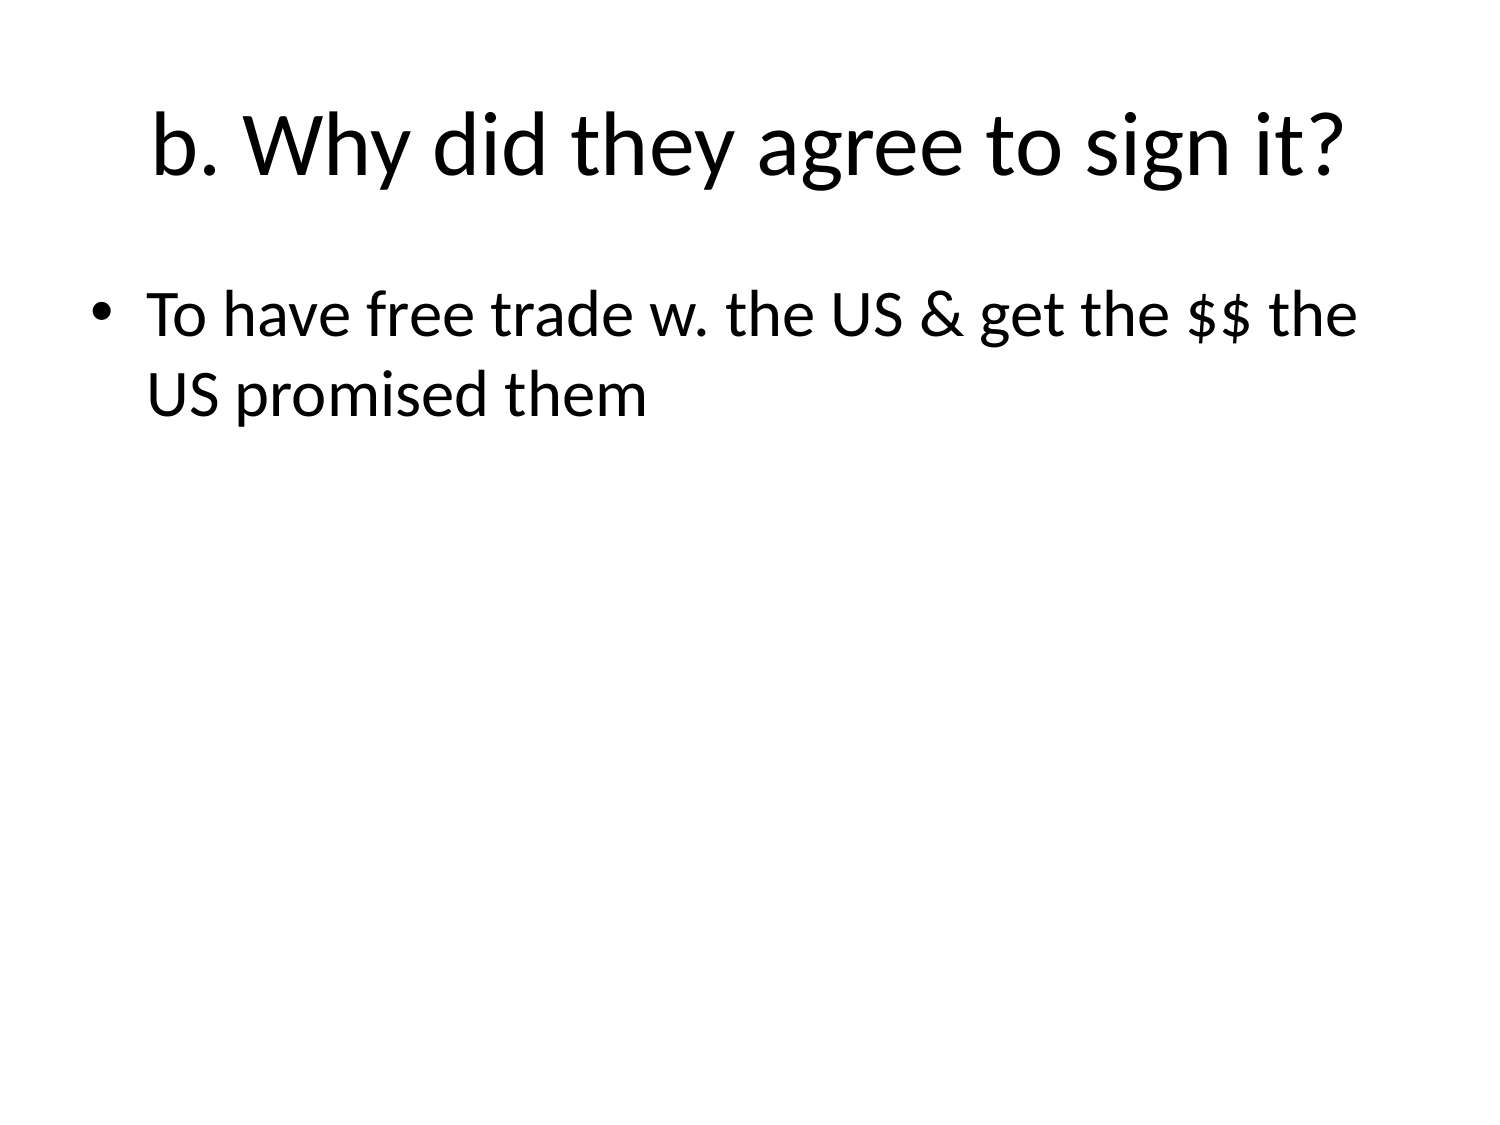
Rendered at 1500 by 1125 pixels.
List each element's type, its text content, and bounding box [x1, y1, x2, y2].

list To have free trade w. the US & get the $$ the US promised them [75, 262, 1425, 1005]
title b. Why did they agree to sign it? [75, 45, 1425, 233]
